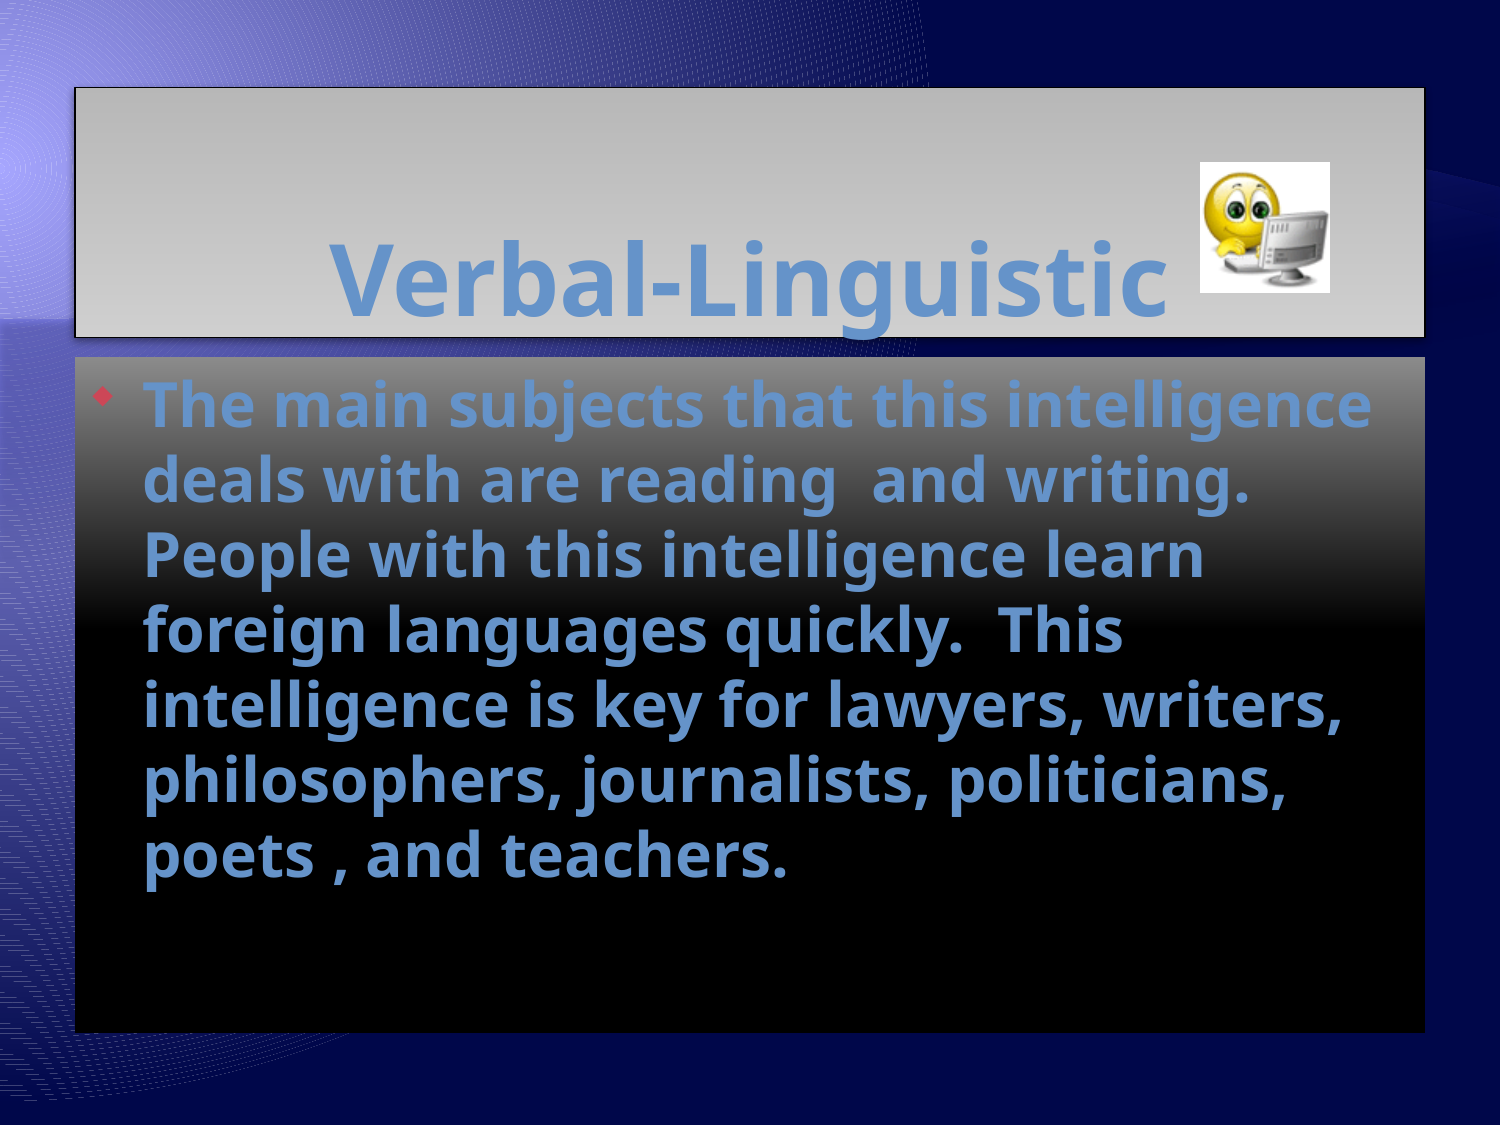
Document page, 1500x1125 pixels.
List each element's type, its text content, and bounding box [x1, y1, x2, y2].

picture [1199, 162, 1330, 293]
title Verbal-Linguistic [74, 87, 1426, 338]
list The main subjects that this intelligence deals with are reading and writing. People with this intelligence learn foreign languages quickly. This intelligence is key for lawyers, writers, philosophers, journalists, politicians, poets , and teachers. [75, 357, 1425, 1033]
